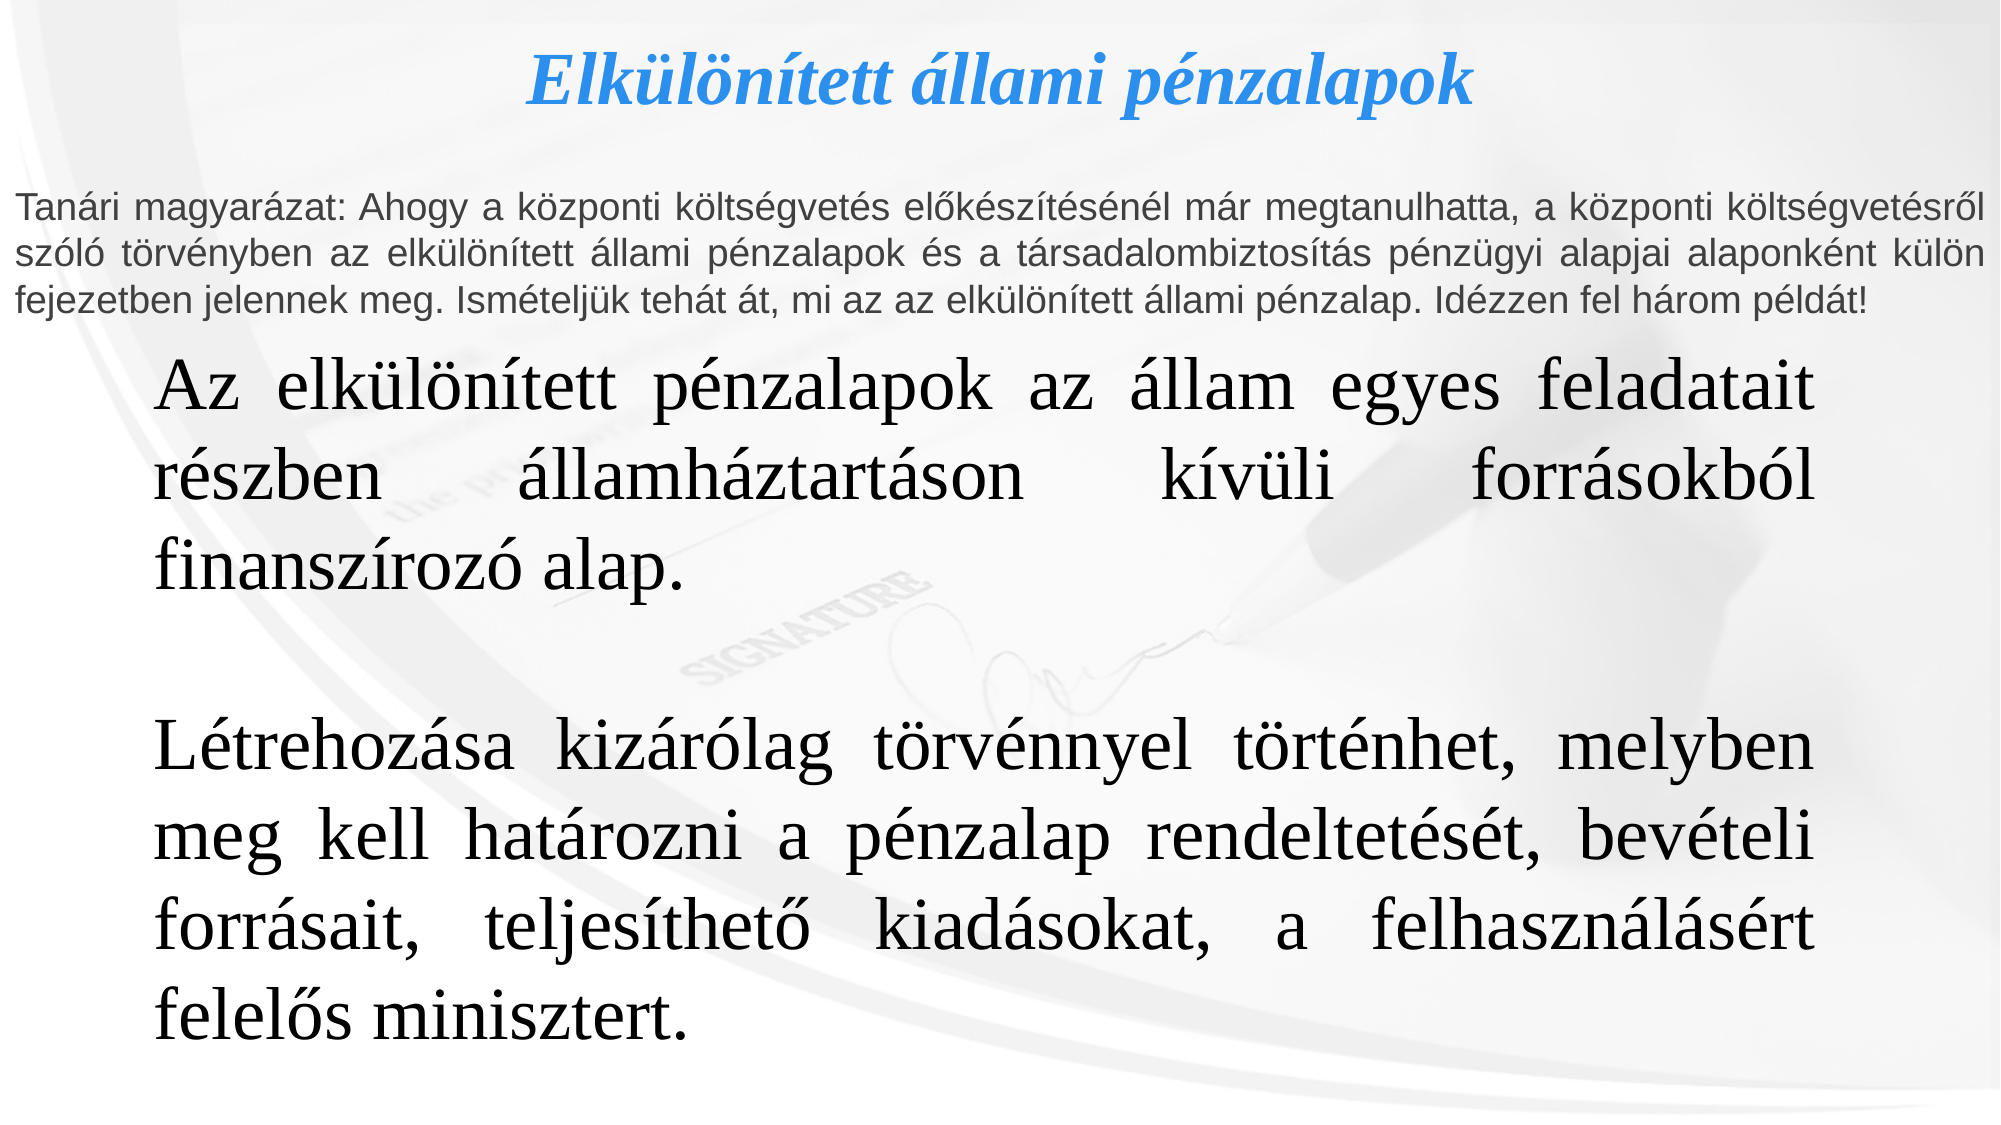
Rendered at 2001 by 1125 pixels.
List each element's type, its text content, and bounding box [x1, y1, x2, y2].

picture [0, 0, 2001, 1125]
text_box Az elkülönített pénzalapok az állam egyes feladatait részben államháztartáson kívüli forrásokból finanszírozó alap. Létrehozása kizárólag törvénnyel történhet, melyben meg kell határozni a pénzalap rendeltetését, bevételi forrásait, teljesíthető kiadásokat, a felhasználásért felelős minisztert. [138, 237, 1832, 1062]
list Tanári magyarázat: Ahogy a központi költségvetés előkészítésénél már megtanulhatta, a központi költségvetésről szóló törvényben az elkülönített állami pénzalapok és a társadalombiztosítás pénzügyi alapjai alaponként külön fejezetben jelennek meg. Ismételjük tehát át, mi az az elkülönített állami pénzalap. Idézzen fel három példát! [0, 219, 2000, 283]
list Elkülönített állami pénzalapok [0, 26, 2000, 153]
